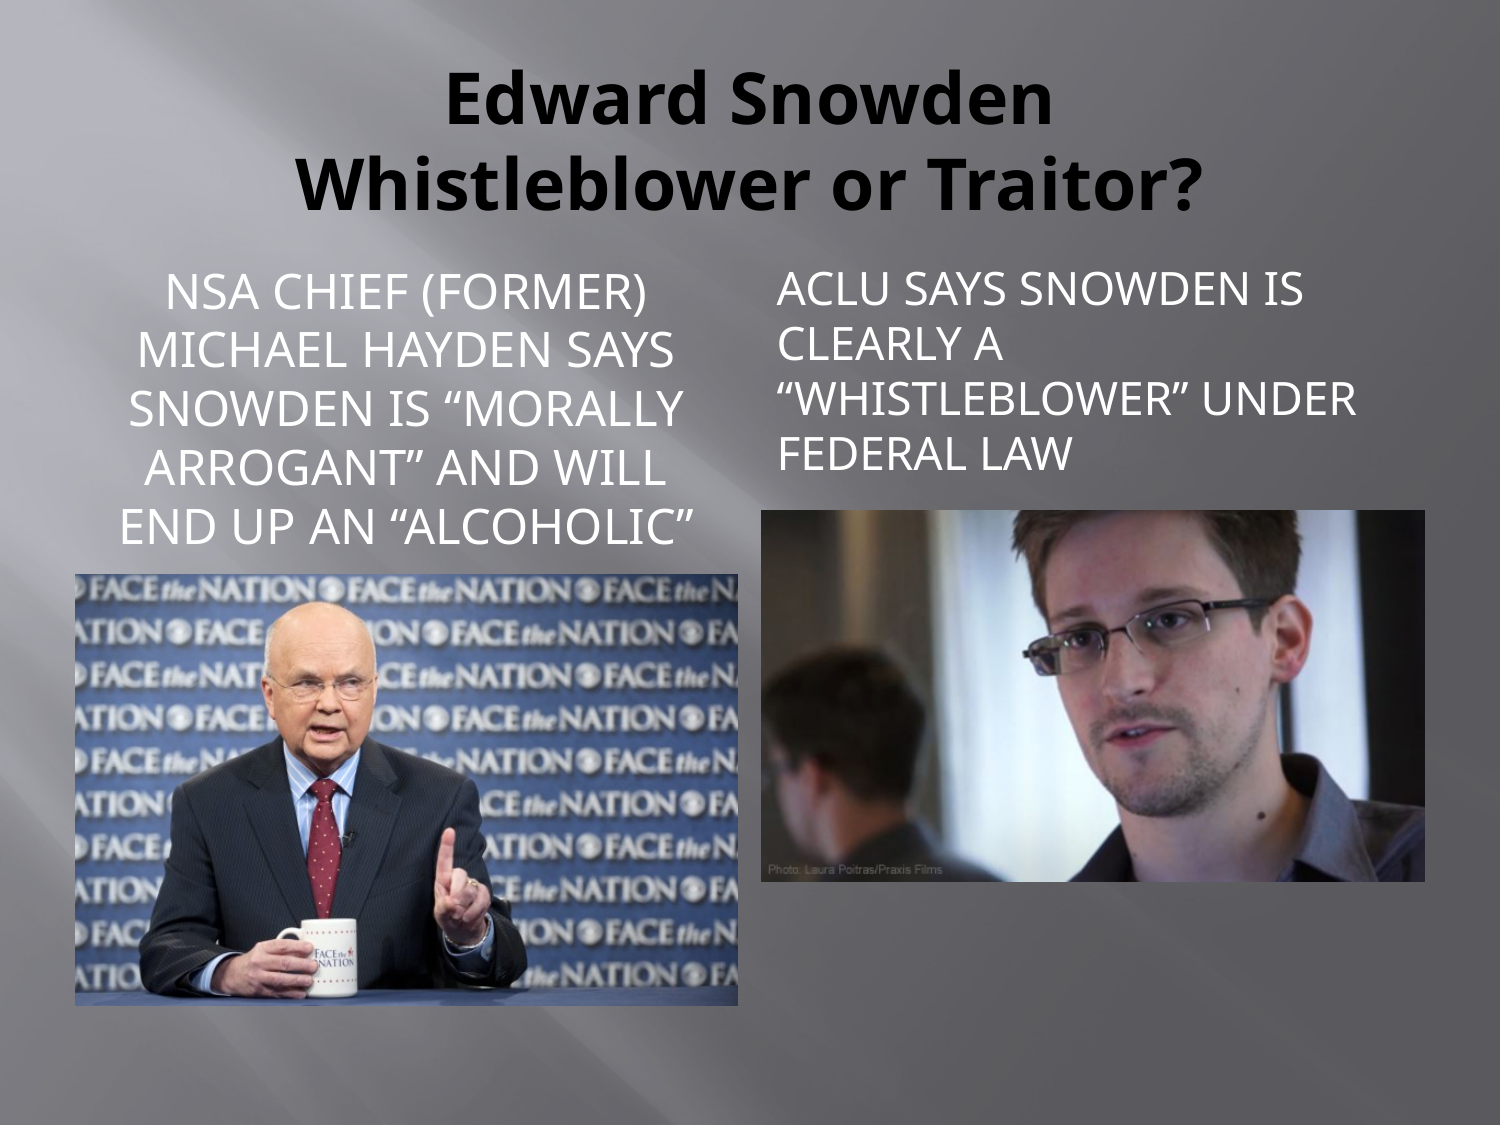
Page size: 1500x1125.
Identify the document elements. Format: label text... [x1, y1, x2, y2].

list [761, 510, 1426, 883]
title Edward Snowden Whistleblower or Traitor? [75, 44, 1425, 233]
list ACLU says Snowden is clearly a “whistleblower” under federal law [761, 251, 1425, 488]
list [74, 574, 738, 1007]
list NSA Chief (Former) Michael Hayden says Snowden is “morally Arrogant” and will end up an “Alcoholic” [75, 251, 738, 563]
